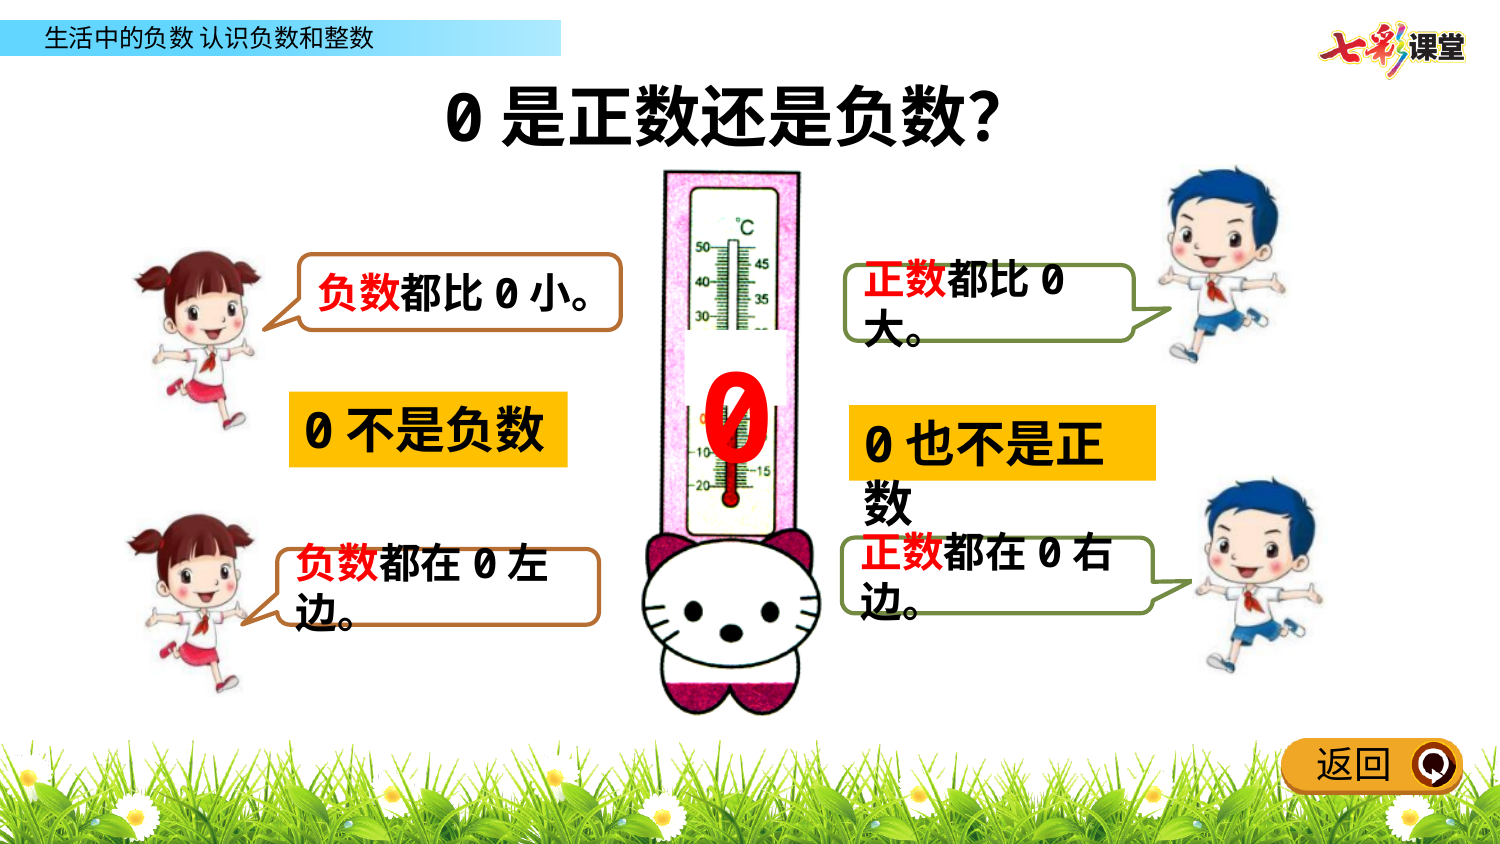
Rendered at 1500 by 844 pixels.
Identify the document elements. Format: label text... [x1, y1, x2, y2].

picture [1155, 164, 1291, 366]
text_box 正数都比0大。 [842, 262, 1150, 343]
picture [131, 246, 266, 434]
picture [0, 740, 1500, 844]
picture [1192, 474, 1328, 677]
text_box 0是正数还是负数？ [429, 67, 1105, 144]
text_box 正数都在0右边。 [839, 535, 1187, 616]
picture [123, 509, 259, 697]
text_box 负数都比0小。 [270, 252, 623, 333]
text_box 0也不是正数 [849, 405, 1156, 481]
picture [1316, 20, 1468, 80]
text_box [1281, 733, 1464, 795]
text_box 0不是负数 [289, 391, 568, 468]
picture [639, 158, 827, 718]
text_box 负数都在0左边。 [264, 546, 602, 627]
